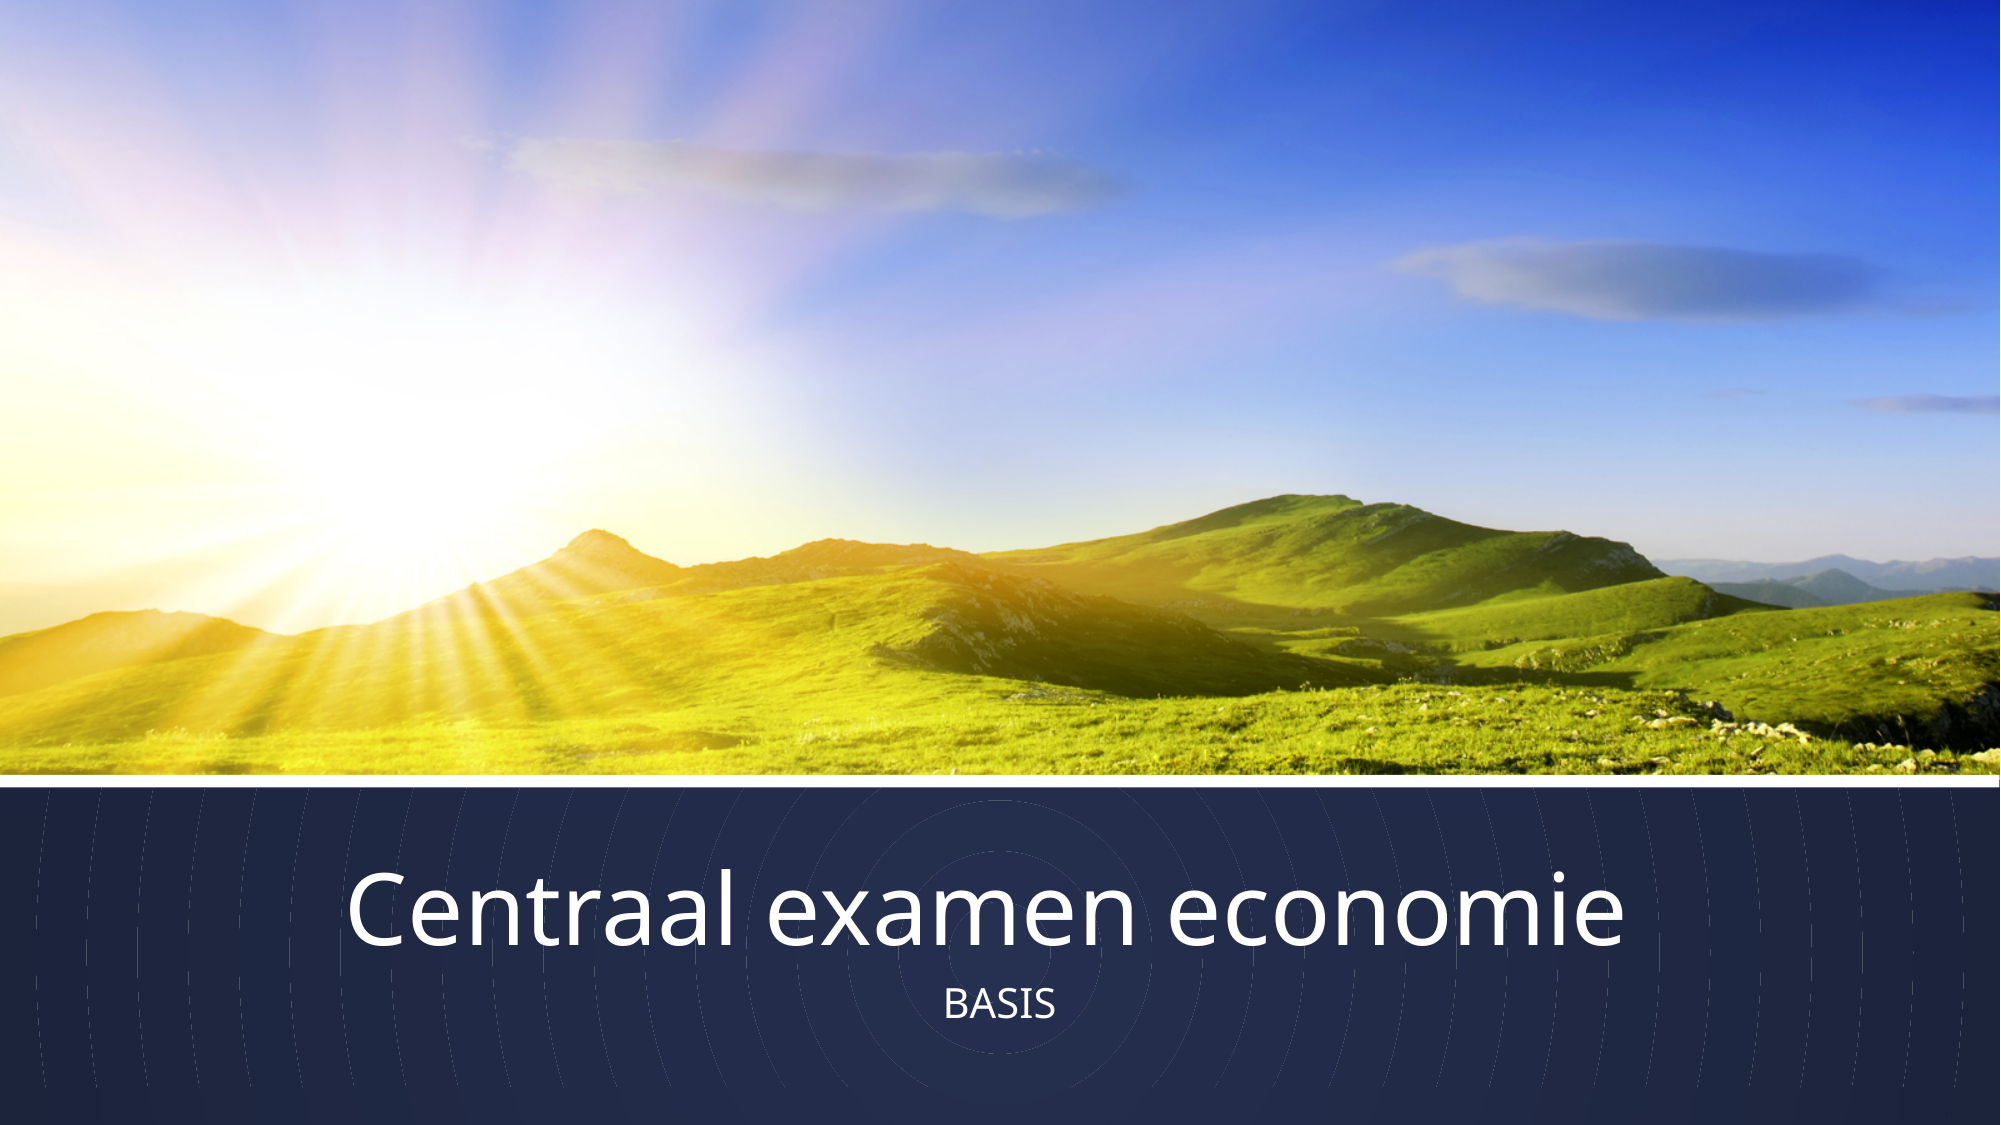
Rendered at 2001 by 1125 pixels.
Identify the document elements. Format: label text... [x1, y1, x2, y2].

title Centraal examen economie [249, 787, 1750, 975]
subtitle BASIS [249, 975, 1750, 1100]
picture [0, 0, 2000, 774]
